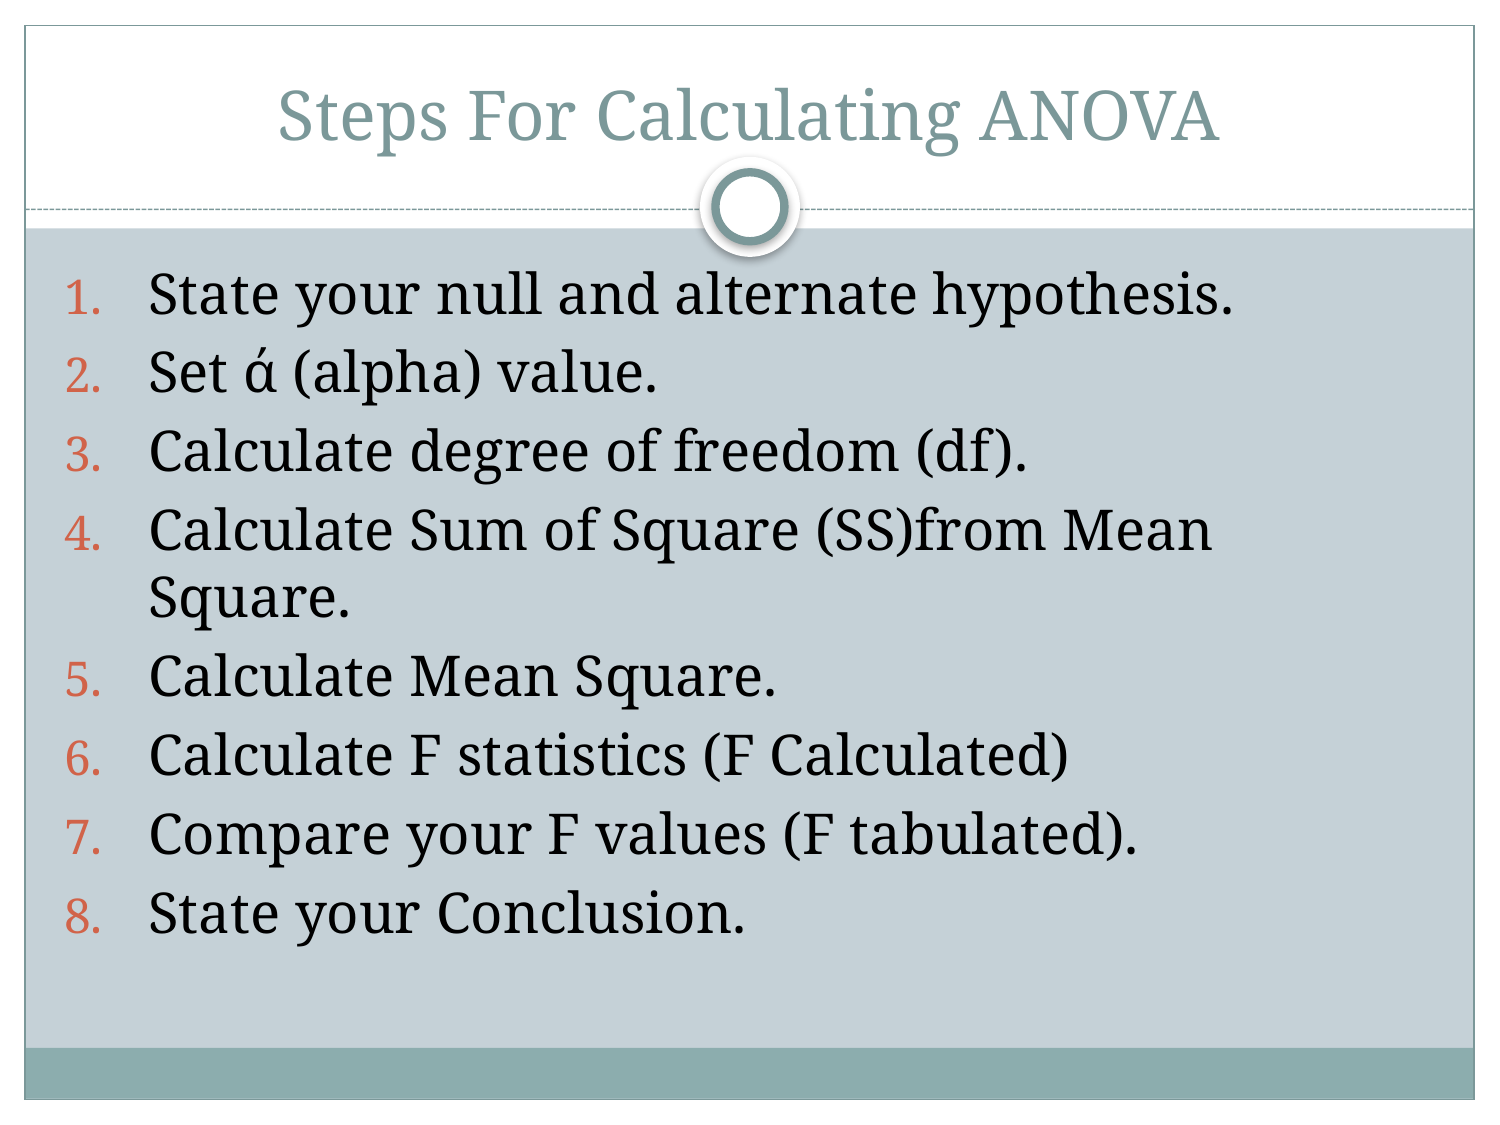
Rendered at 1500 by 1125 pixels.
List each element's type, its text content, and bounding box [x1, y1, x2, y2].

title Steps For Calculating ANOVA [49, 37, 1450, 162]
list State your null and alternate hypothesis. Set ά (alpha) value. Calculate degree of freedom (df). Calculate Sum of Square (SS)from Mean Square. Calculate Mean Square. Calculate F statistics (F Calculated) Compare your F values (F tabulated). State your Conclusion. [49, 250, 1445, 1001]
